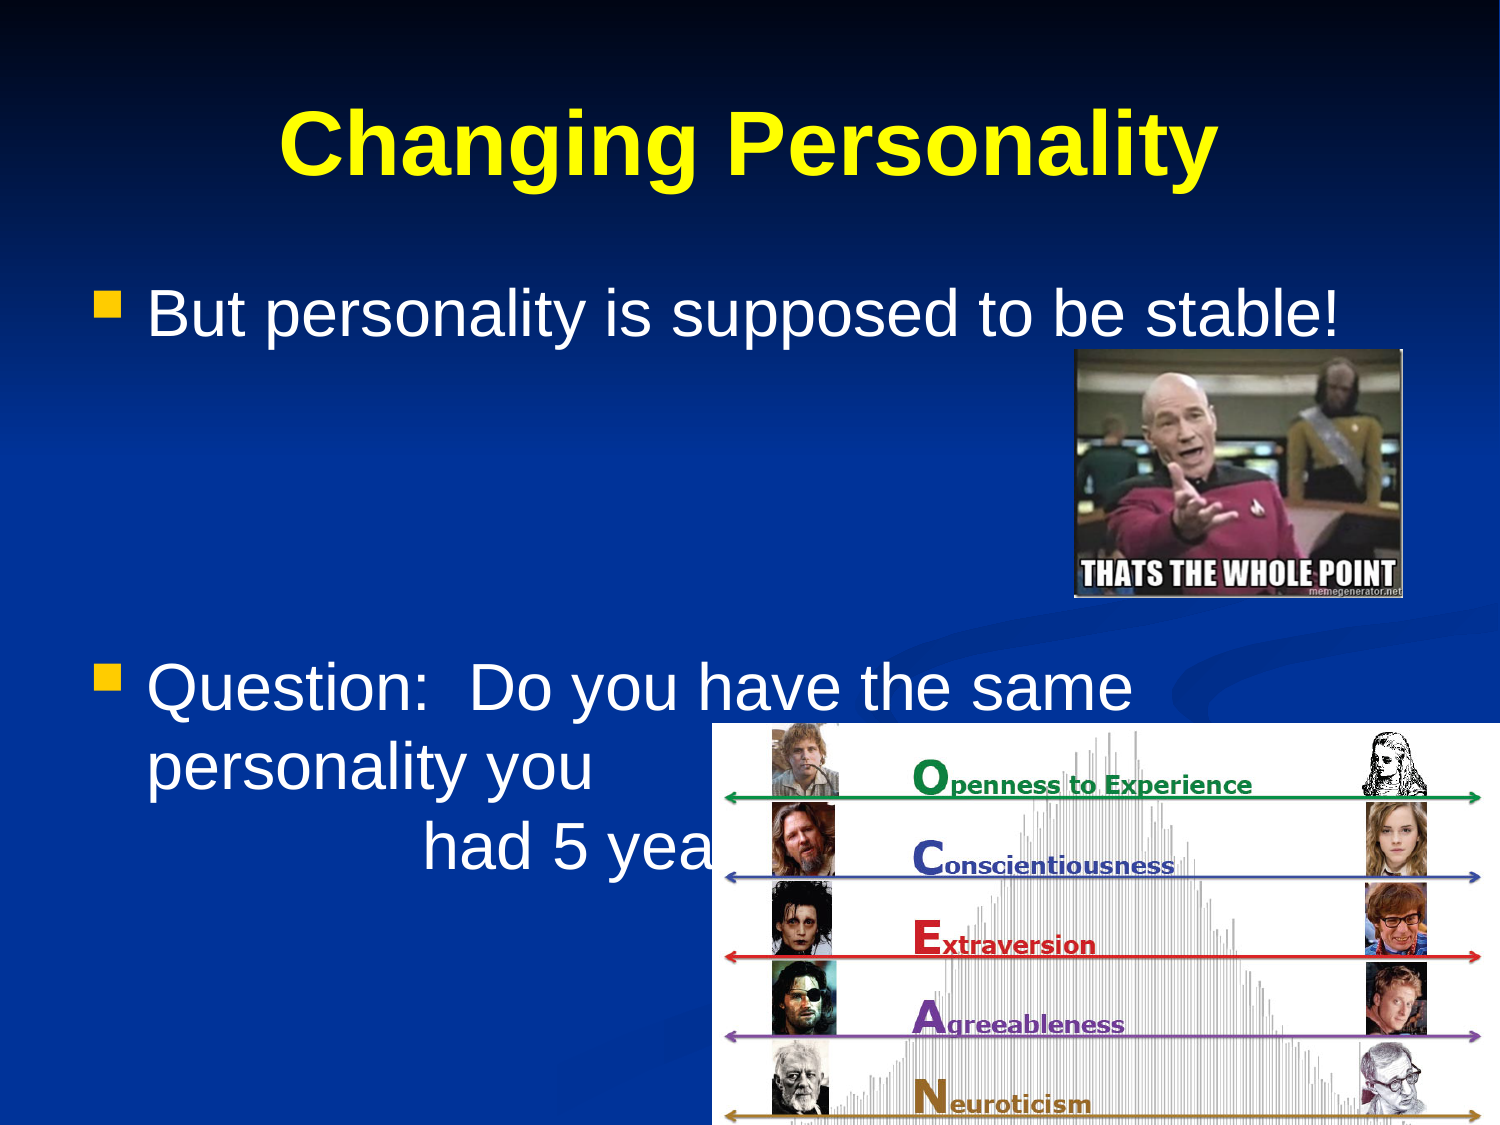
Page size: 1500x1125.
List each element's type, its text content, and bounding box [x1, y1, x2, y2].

list But personality is supposed to be stable! Question: Do you have the same personality you had 5 years ago? [75, 262, 1425, 1005]
picture [712, 722, 1500, 1125]
picture [1074, 349, 1404, 598]
title Changing Personality [75, 45, 1425, 233]
